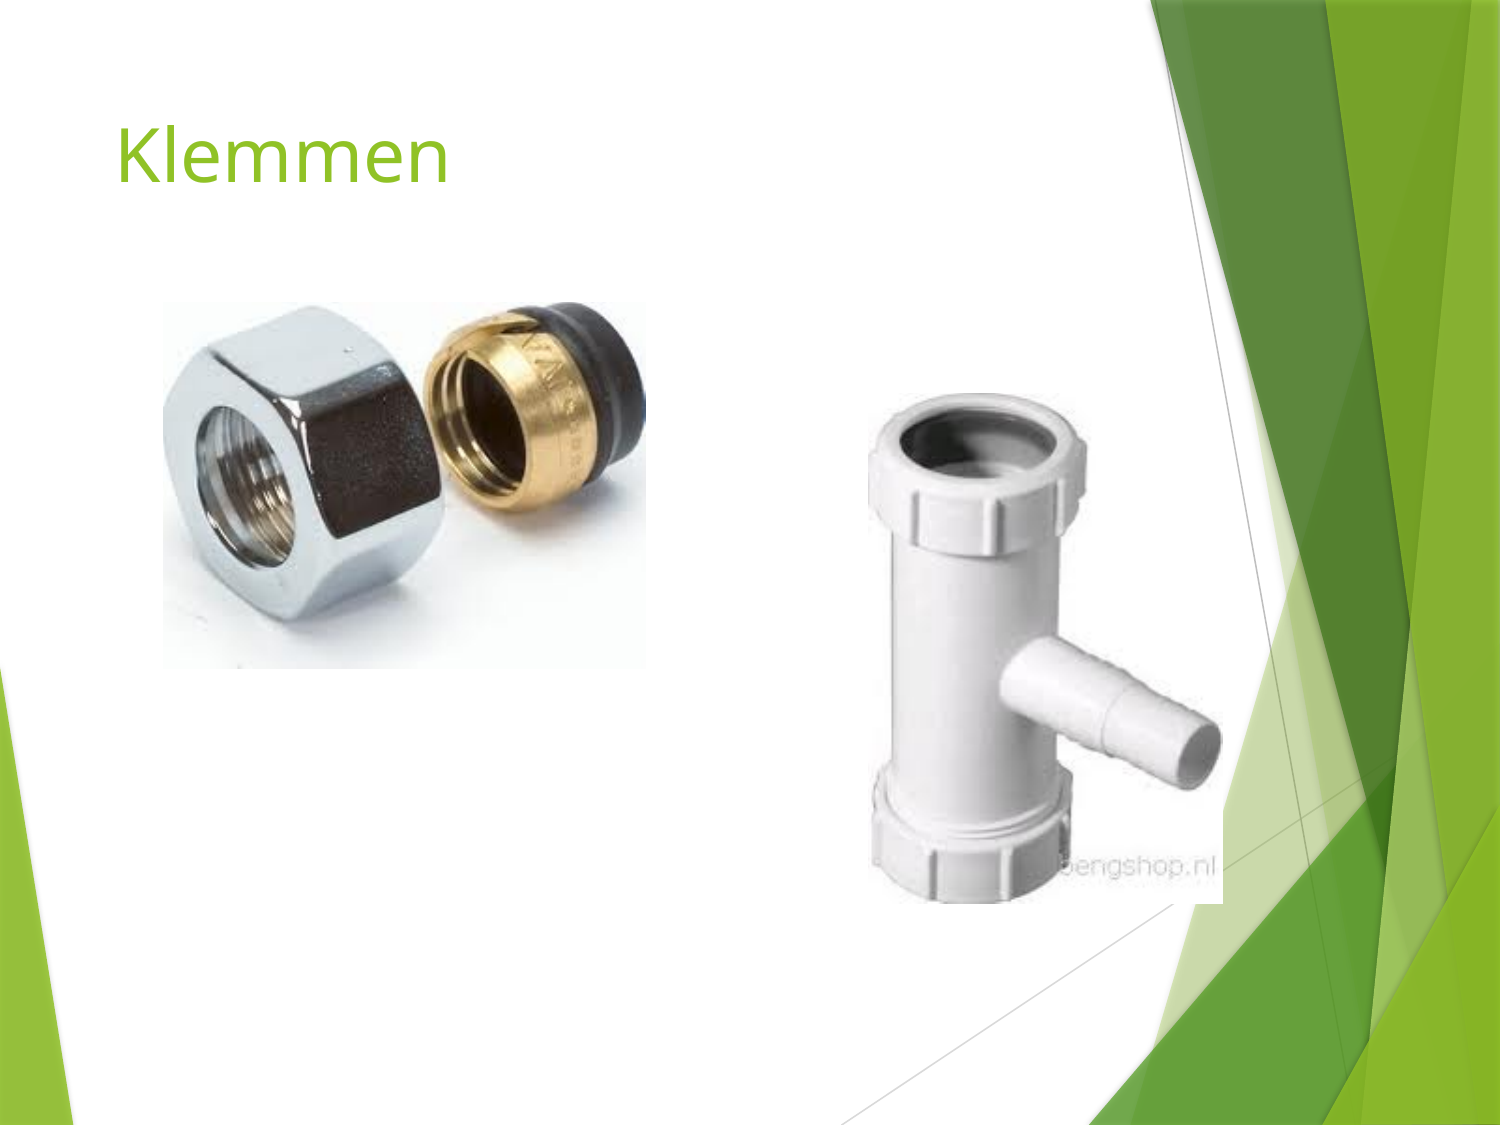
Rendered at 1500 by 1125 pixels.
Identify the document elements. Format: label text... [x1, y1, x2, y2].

picture [867, 393, 1223, 904]
title Klemmen [99, 99, 1142, 317]
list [162, 302, 646, 670]
